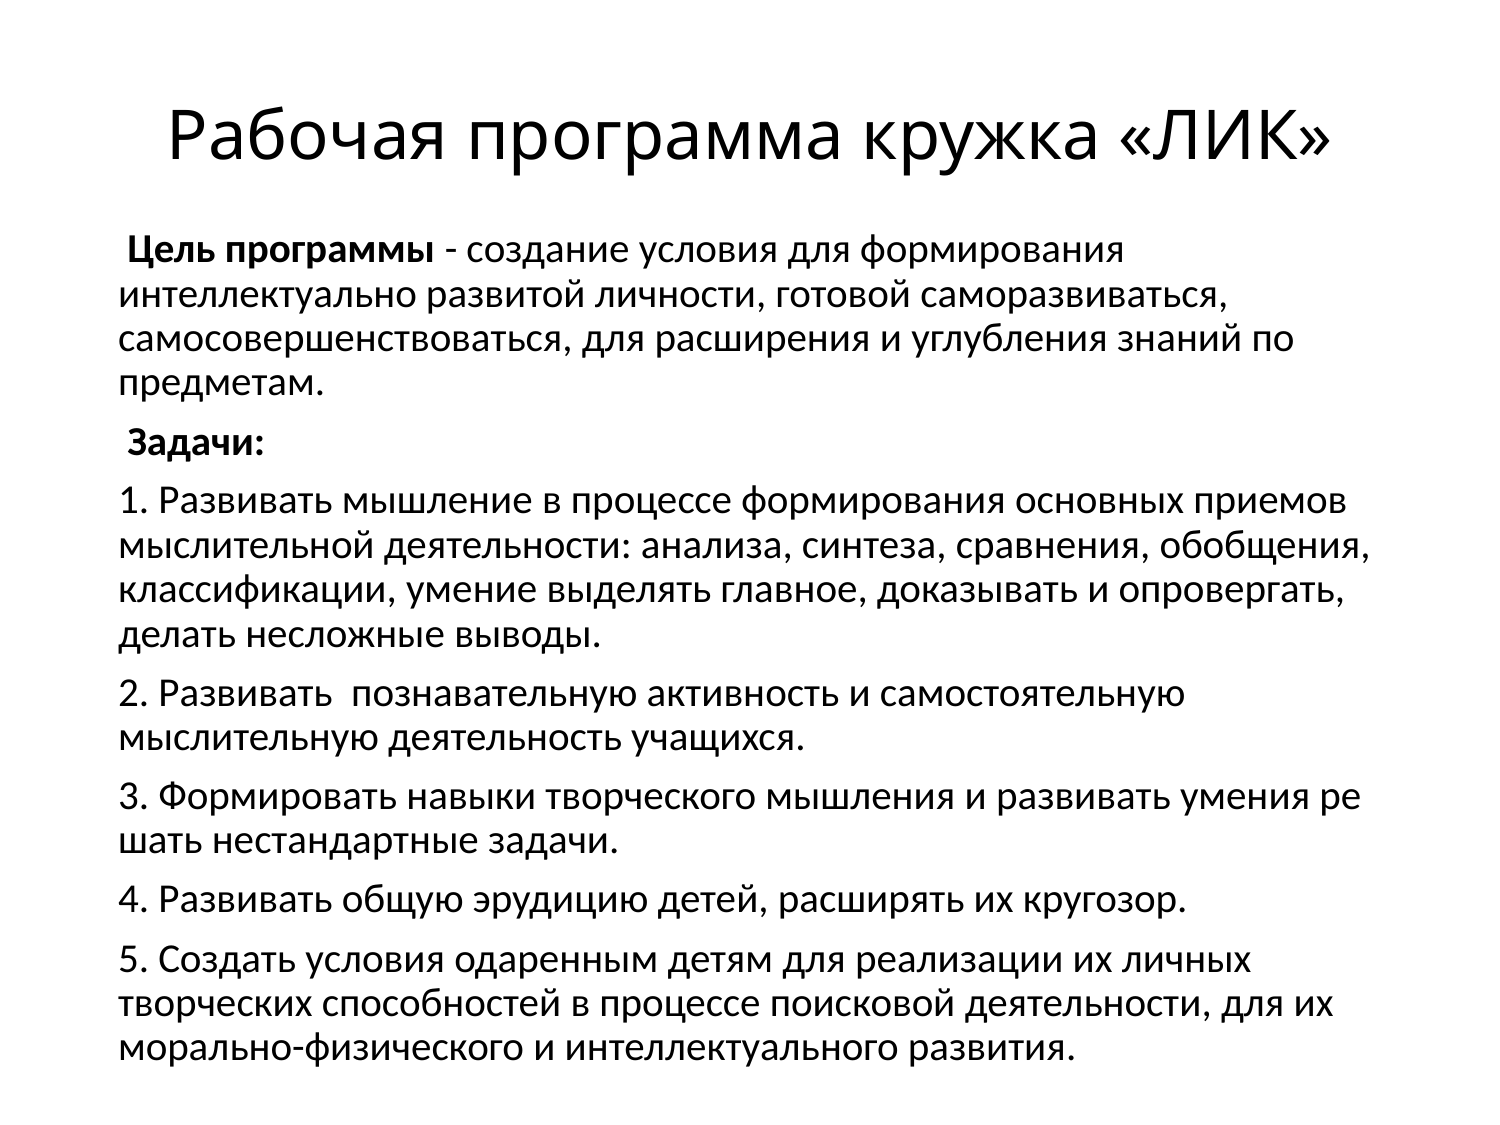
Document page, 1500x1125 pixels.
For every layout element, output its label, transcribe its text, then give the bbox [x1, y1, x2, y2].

title Рабочая программа кружка «ЛИК» [103, 42, 1397, 219]
list Цель программы - создание условия для формирования интеллектуально развитой личности, готовой саморазвиваться, самосовершенствоваться, для расширения и углубления знаний по предметам. Задачи: 1. Развивать мышление в процессе формирования основных приемов мысли­тельной деятельности: анализа, синтеза, сравнения, обобщения, классификации, умение выделять главное, доказывать и опровергать, делать несложные выводы. 2. Развивать познавательную активность и самостоятельную мыслительную деятельность учащихся. 3. Формировать навыки творческого мышления и развивать умения ре­шать нестандартные задачи. 4. Развивать общую эрудицию детей, расширять их кругозор. 5. Создать условия одаренным детям для реализации их личных творческих способностей в процессе поисковой деятельности, для их морально-физического и интеллектуального развития. [103, 219, 1397, 1083]
